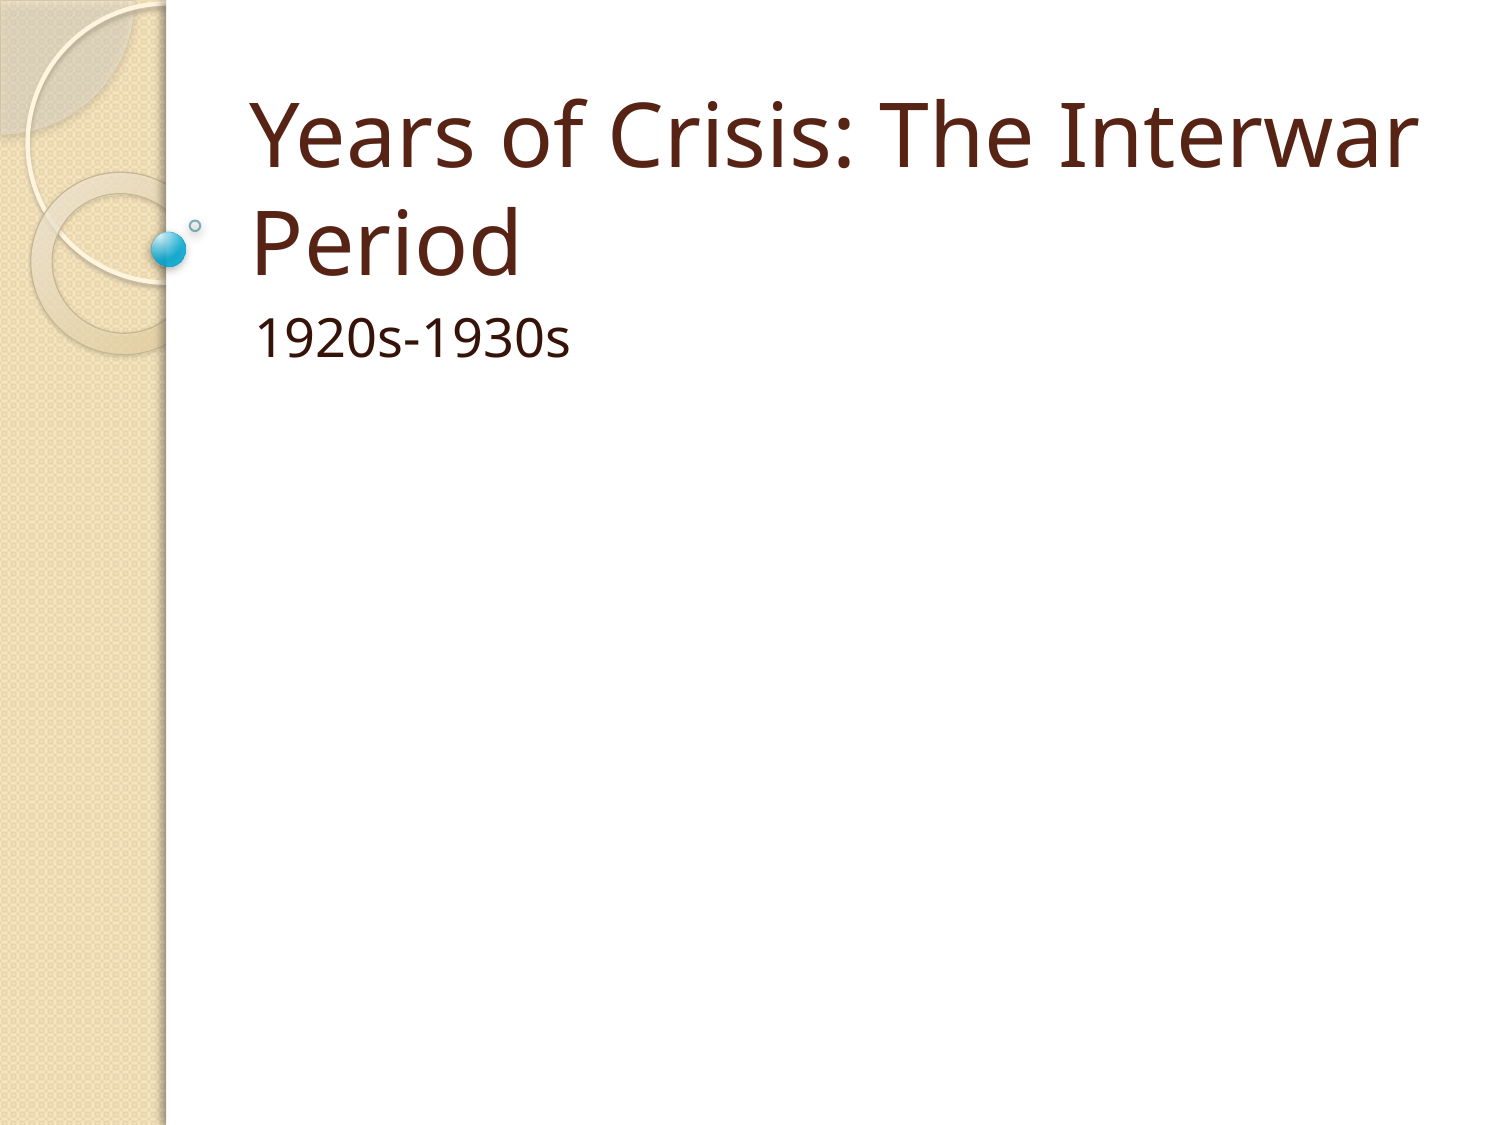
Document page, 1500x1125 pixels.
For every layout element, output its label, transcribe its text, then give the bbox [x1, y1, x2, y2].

title Years of Crisis: The Interwar Period [234, 59, 1450, 301]
subtitle 1920s-1930s [234, 303, 1450, 591]
